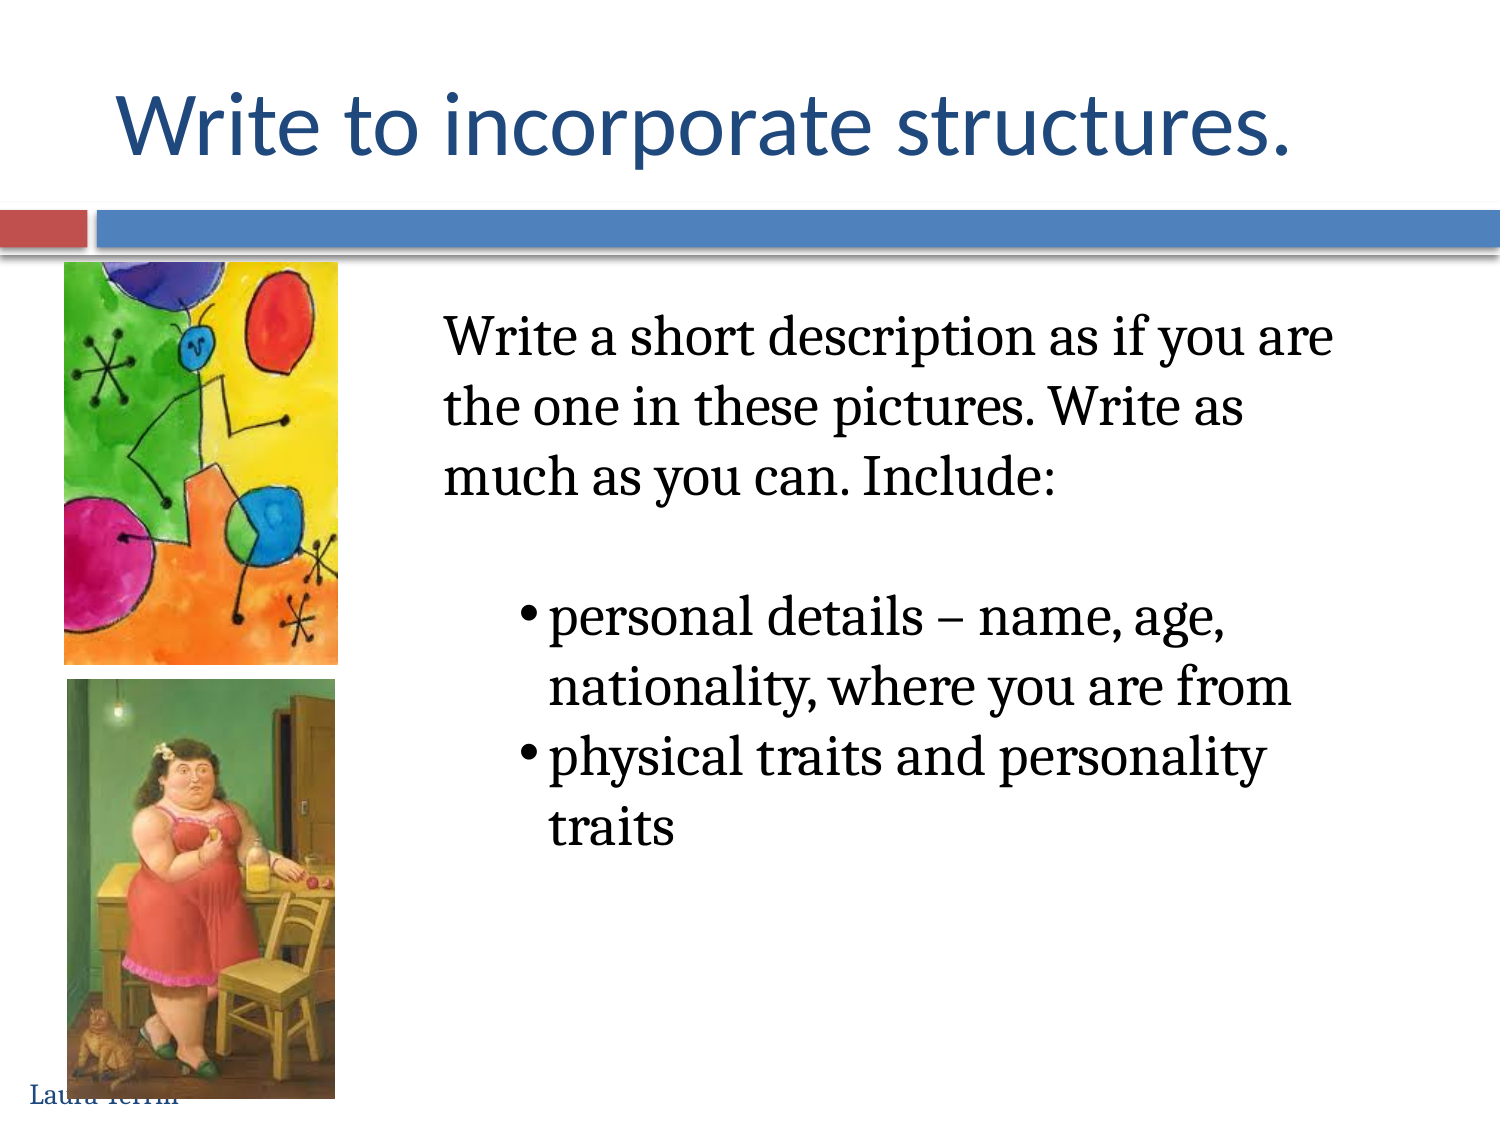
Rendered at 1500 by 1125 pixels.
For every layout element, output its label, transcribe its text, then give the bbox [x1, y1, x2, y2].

text_box Write a short description as if you are the one in these pictures. Write as much as you can. Include: personal details – name, age, nationality, where you are from physical traits and personality traits [429, 289, 1359, 935]
title Write to incorporate structures. [100, 37, 1438, 200]
footer Laura Terrill [14, 1063, 904, 1124]
picture [63, 262, 338, 665]
picture [66, 678, 335, 1100]
